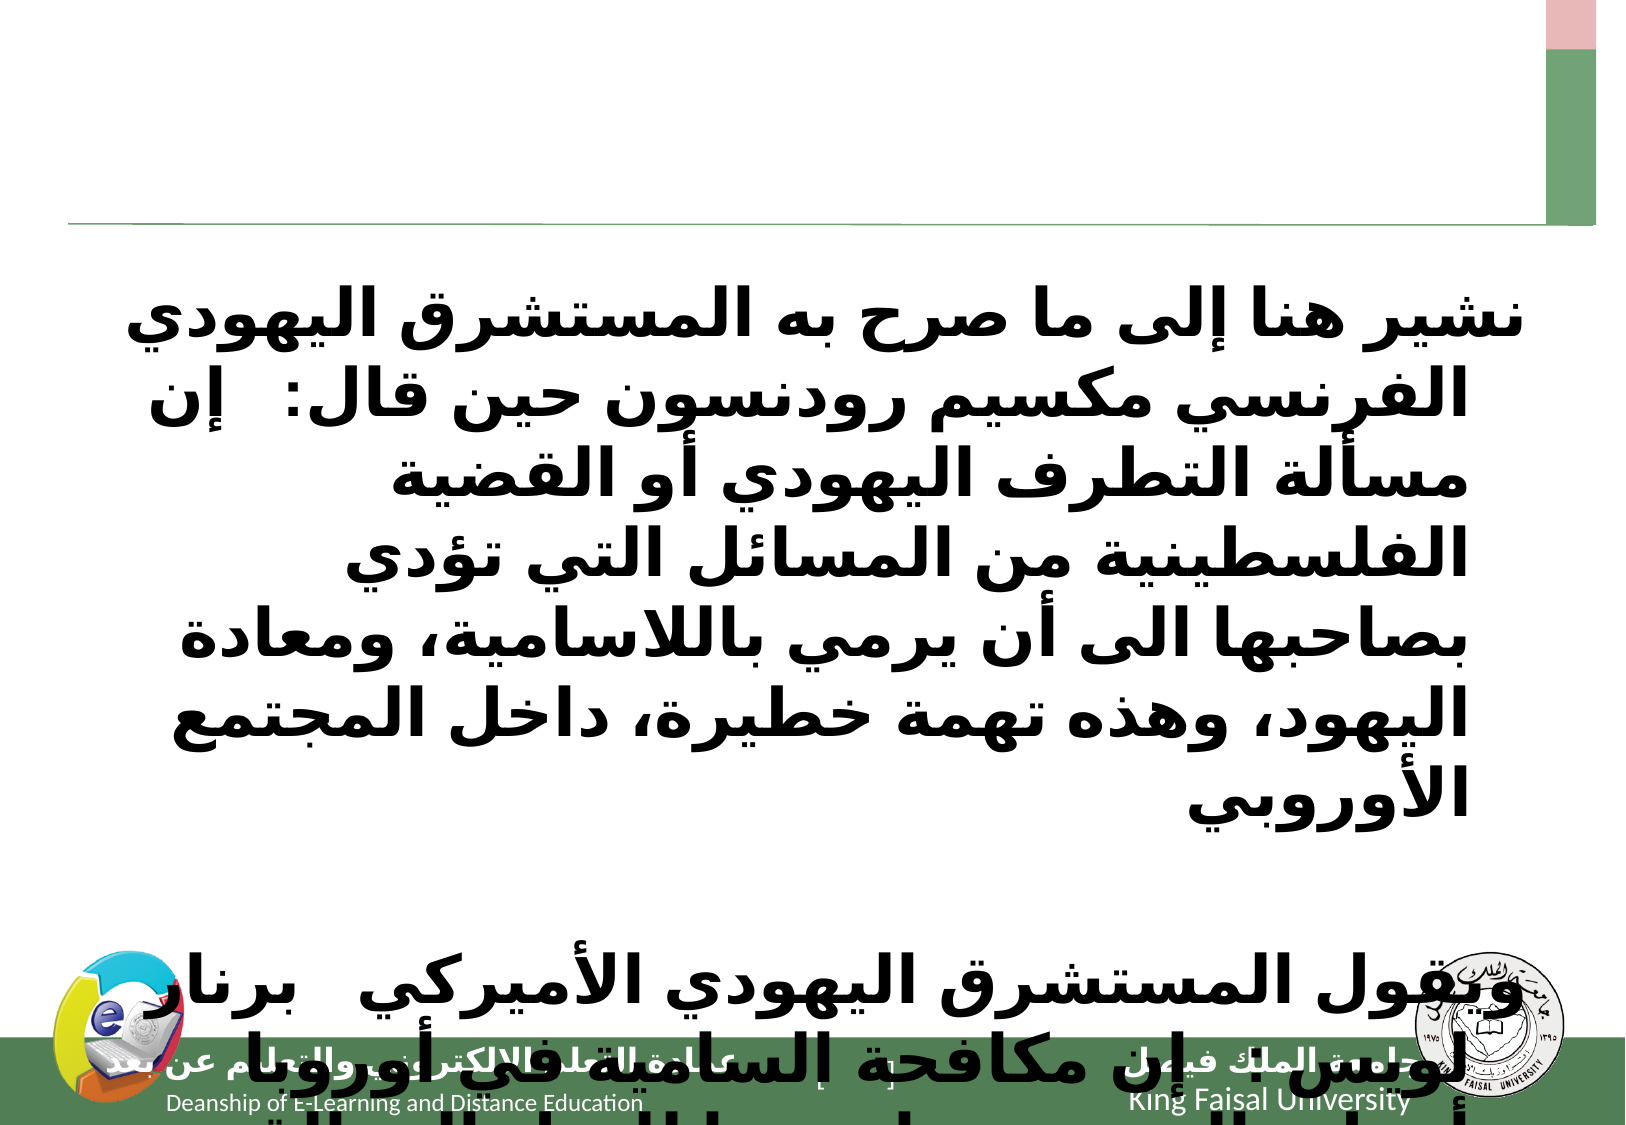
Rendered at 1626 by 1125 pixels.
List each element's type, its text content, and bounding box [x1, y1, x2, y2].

list نشير هنا إلى ما صرح به المستشرق اليهودي الفرنسي مكسيم رودنسون حين قال: إن مسألة التطرف اليهودي أو القضية الفلسطينية من المسائل التي تؤدي بصاحبها الى أن يرمي باللاسامية، ومعادة اليهود، وهذه تهمة خطيرة، داخل المجتمع الأوروبي ويقول المستشرق اليهودي الأميركي برنار لويس : إن مكافحة السامية في أوروبا أعطى اليهود سببا جديدا للميل إلى القومية اليهودية [80, 262, 1544, 1006]
picture [1412, 949, 1567, 1100]
picture [50, 949, 188, 1104]
picture [170, 1097, 178, 1104]
